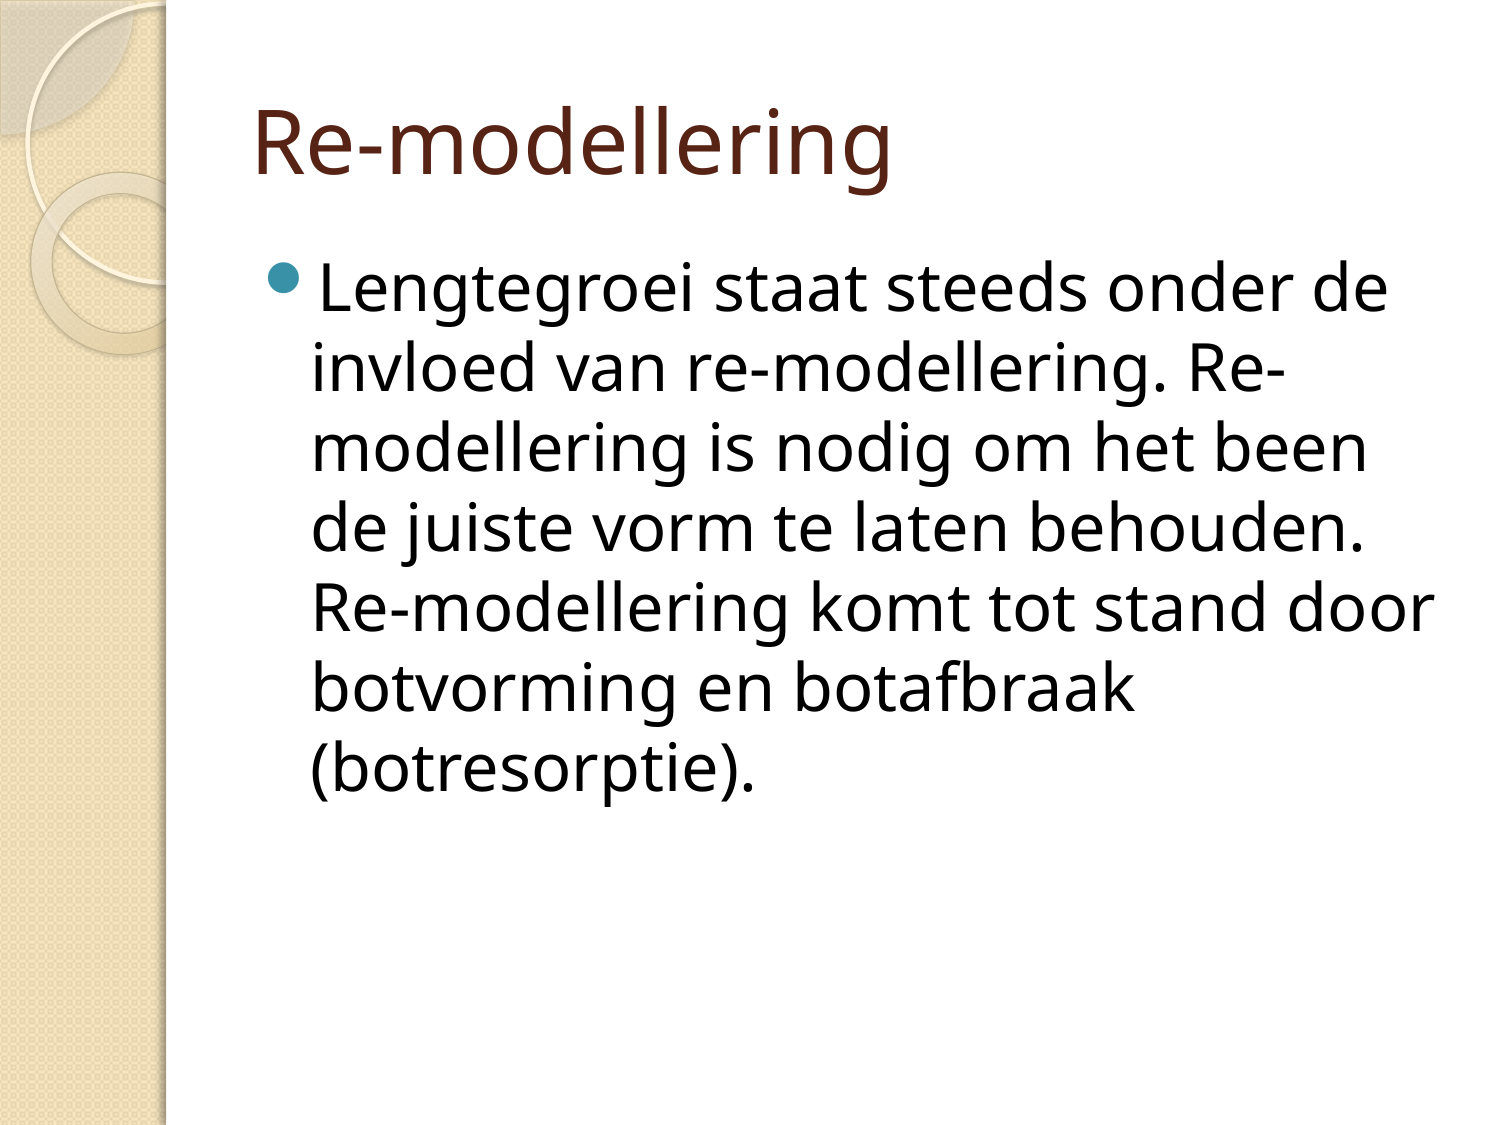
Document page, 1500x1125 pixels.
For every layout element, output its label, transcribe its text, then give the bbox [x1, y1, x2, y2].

list Lengtegroei staat steeds onder de invloed van re-modellering. Re-modellering is nodig om het been de juiste vorm te laten behouden. Re-modellering komt tot stand door botvorming en botafbraak (botresorptie). [235, 237, 1466, 1025]
title Re-modellering [235, 45, 1466, 233]
